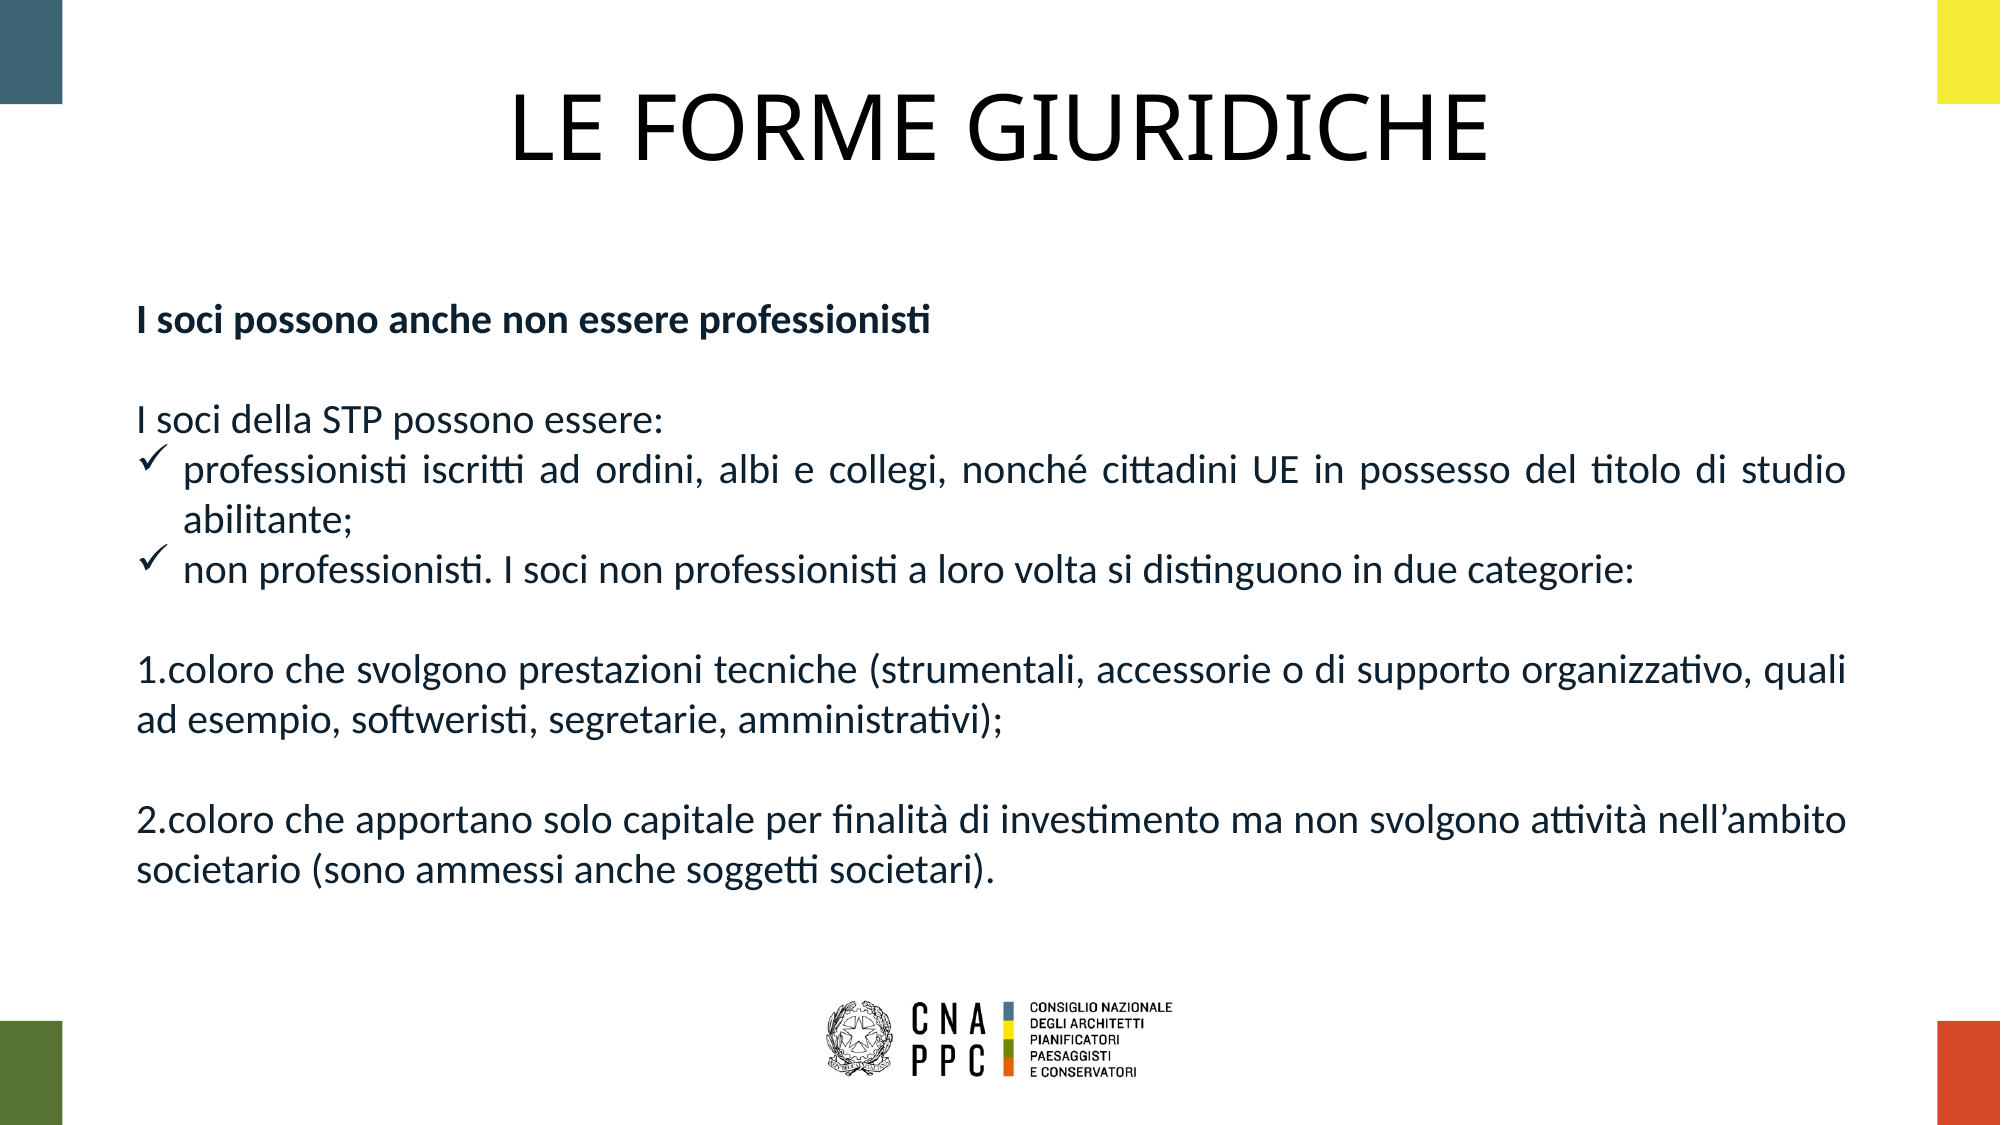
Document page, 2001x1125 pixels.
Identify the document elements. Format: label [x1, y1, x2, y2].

text_box [0, 0, 2000, 1125]
